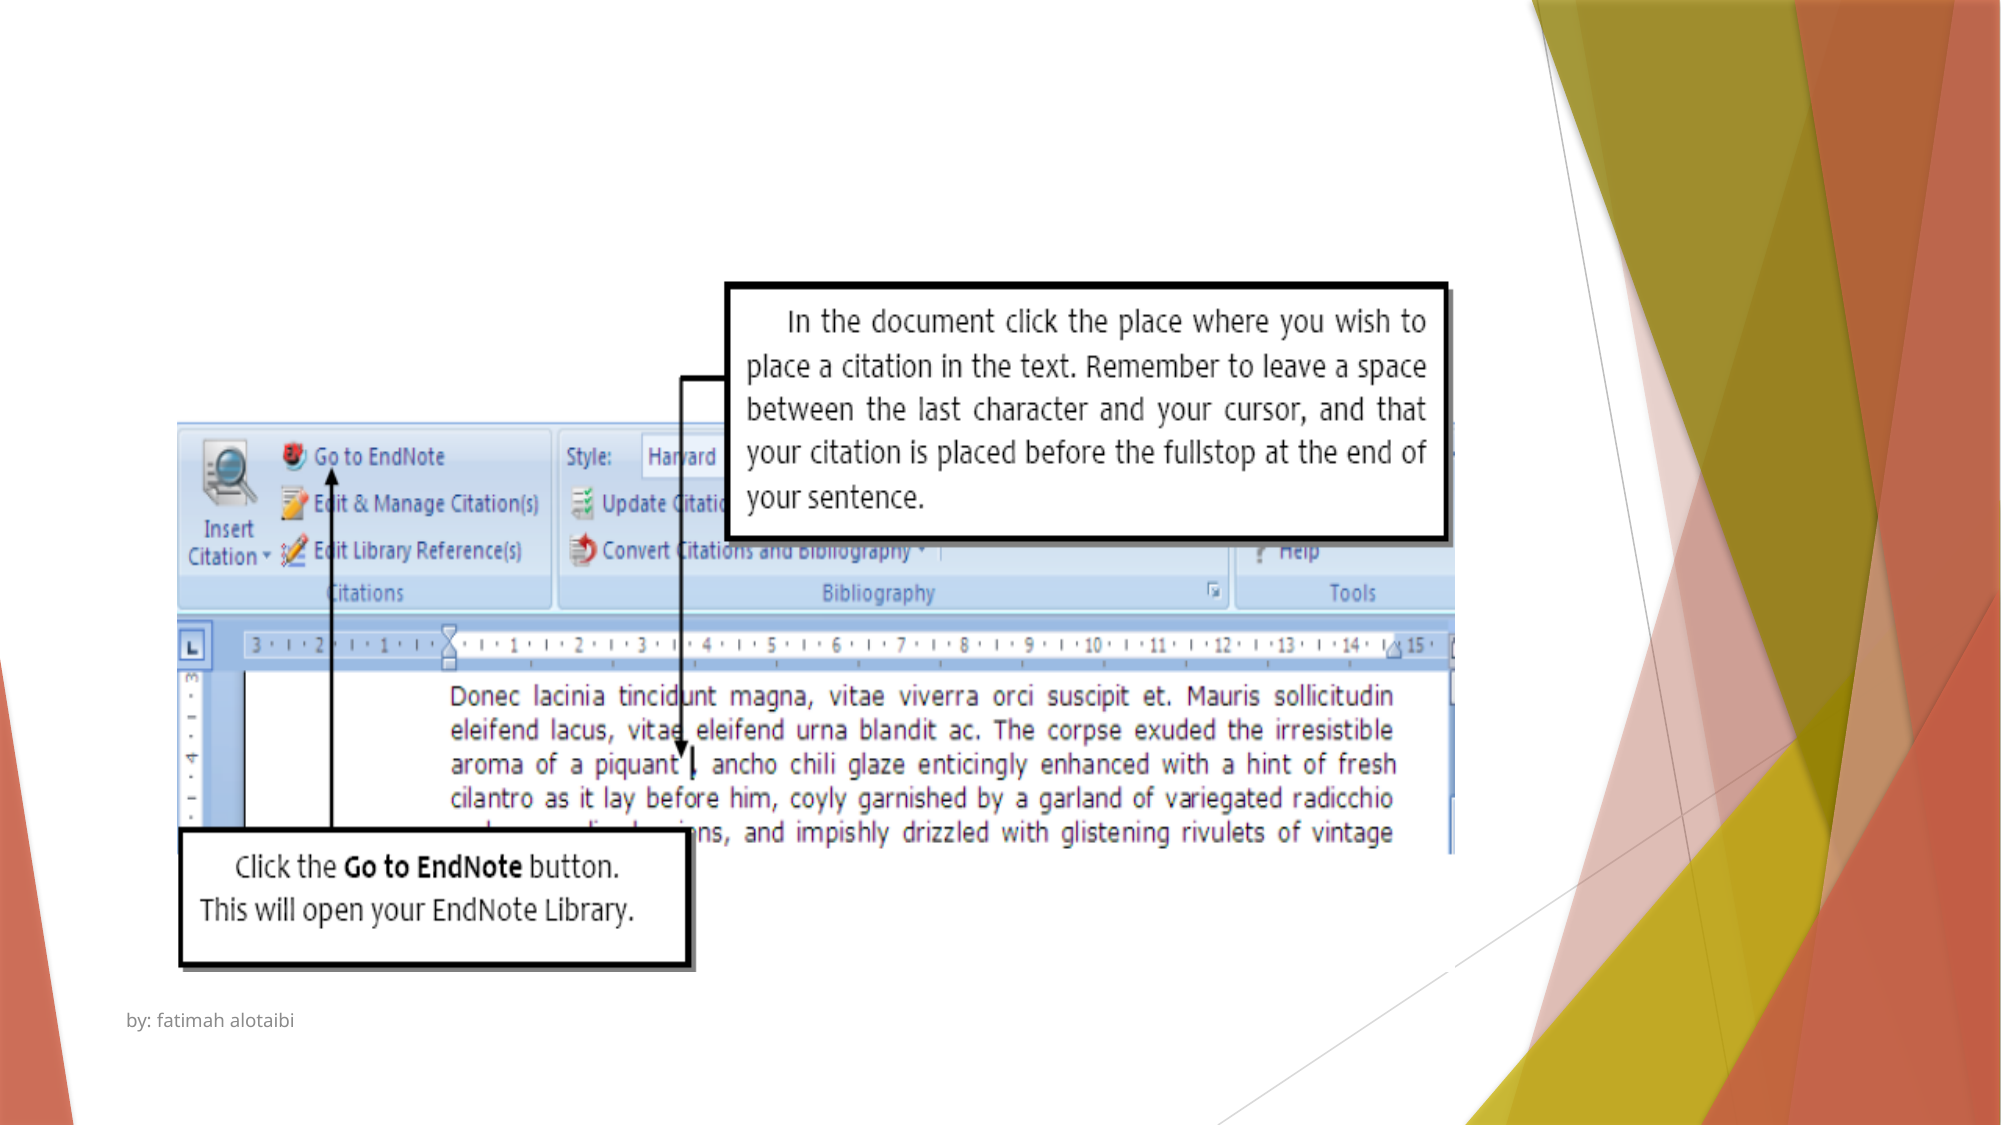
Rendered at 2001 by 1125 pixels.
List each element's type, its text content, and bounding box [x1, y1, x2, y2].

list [177, 280, 1456, 973]
footer by: fatimah alotaibi [111, 991, 1145, 1051]
